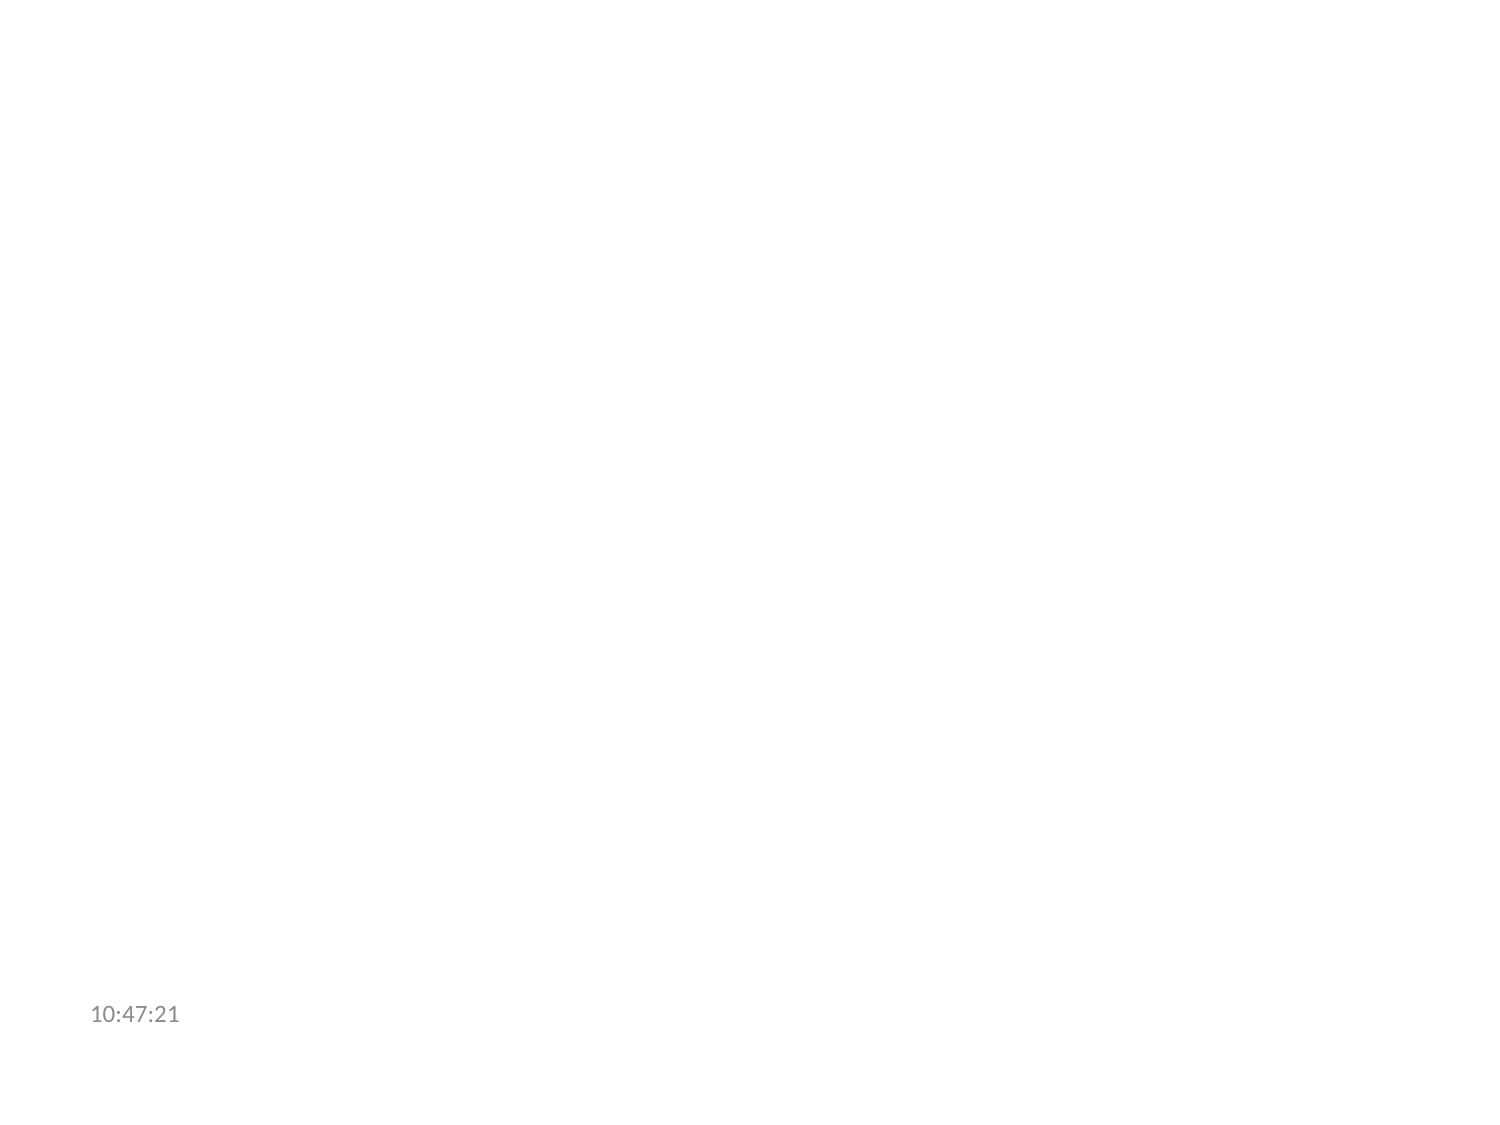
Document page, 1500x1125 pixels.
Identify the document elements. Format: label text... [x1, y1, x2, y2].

text_box 15:35:09 [75, 982, 425, 1043]
